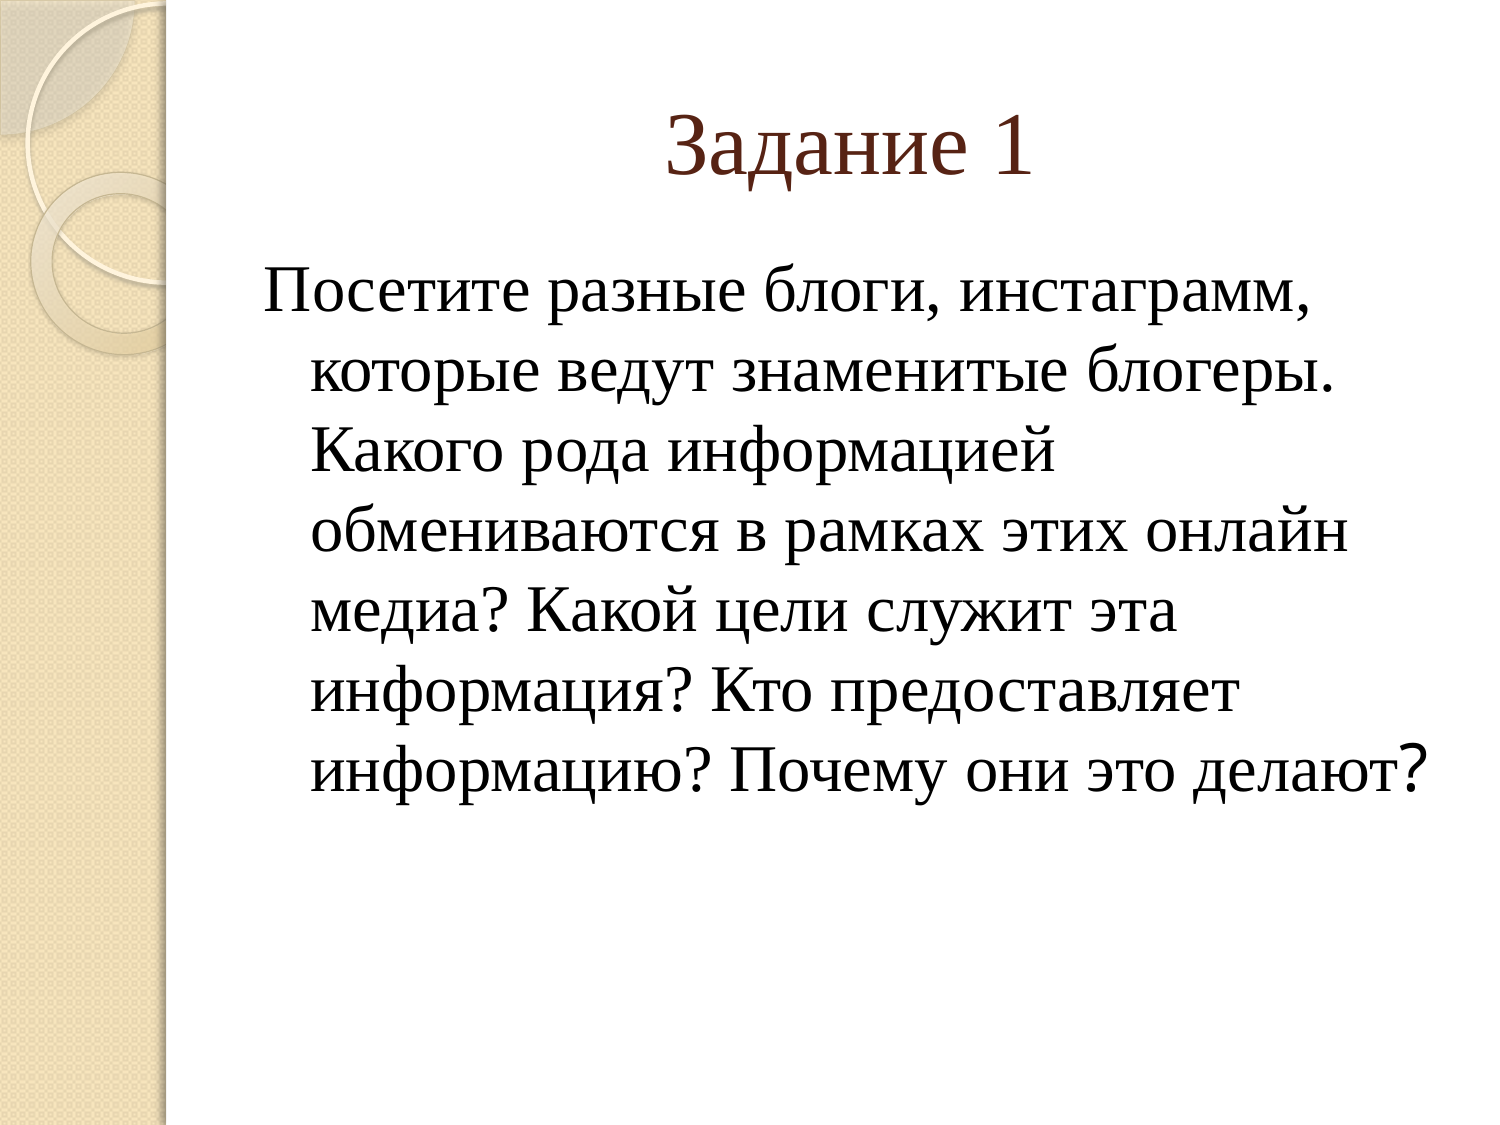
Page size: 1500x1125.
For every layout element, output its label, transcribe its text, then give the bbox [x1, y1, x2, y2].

title Задание 1 [235, 45, 1466, 233]
list Посетите разные блоги, инстаграмм, которые ведут знаменитые блогеры. Какого рода информацией обмениваются в рамках этих онлайн медиа? Какой цели служит эта информация? Кто предоставляет информацию? Почему они это делают? [235, 237, 1466, 1025]
